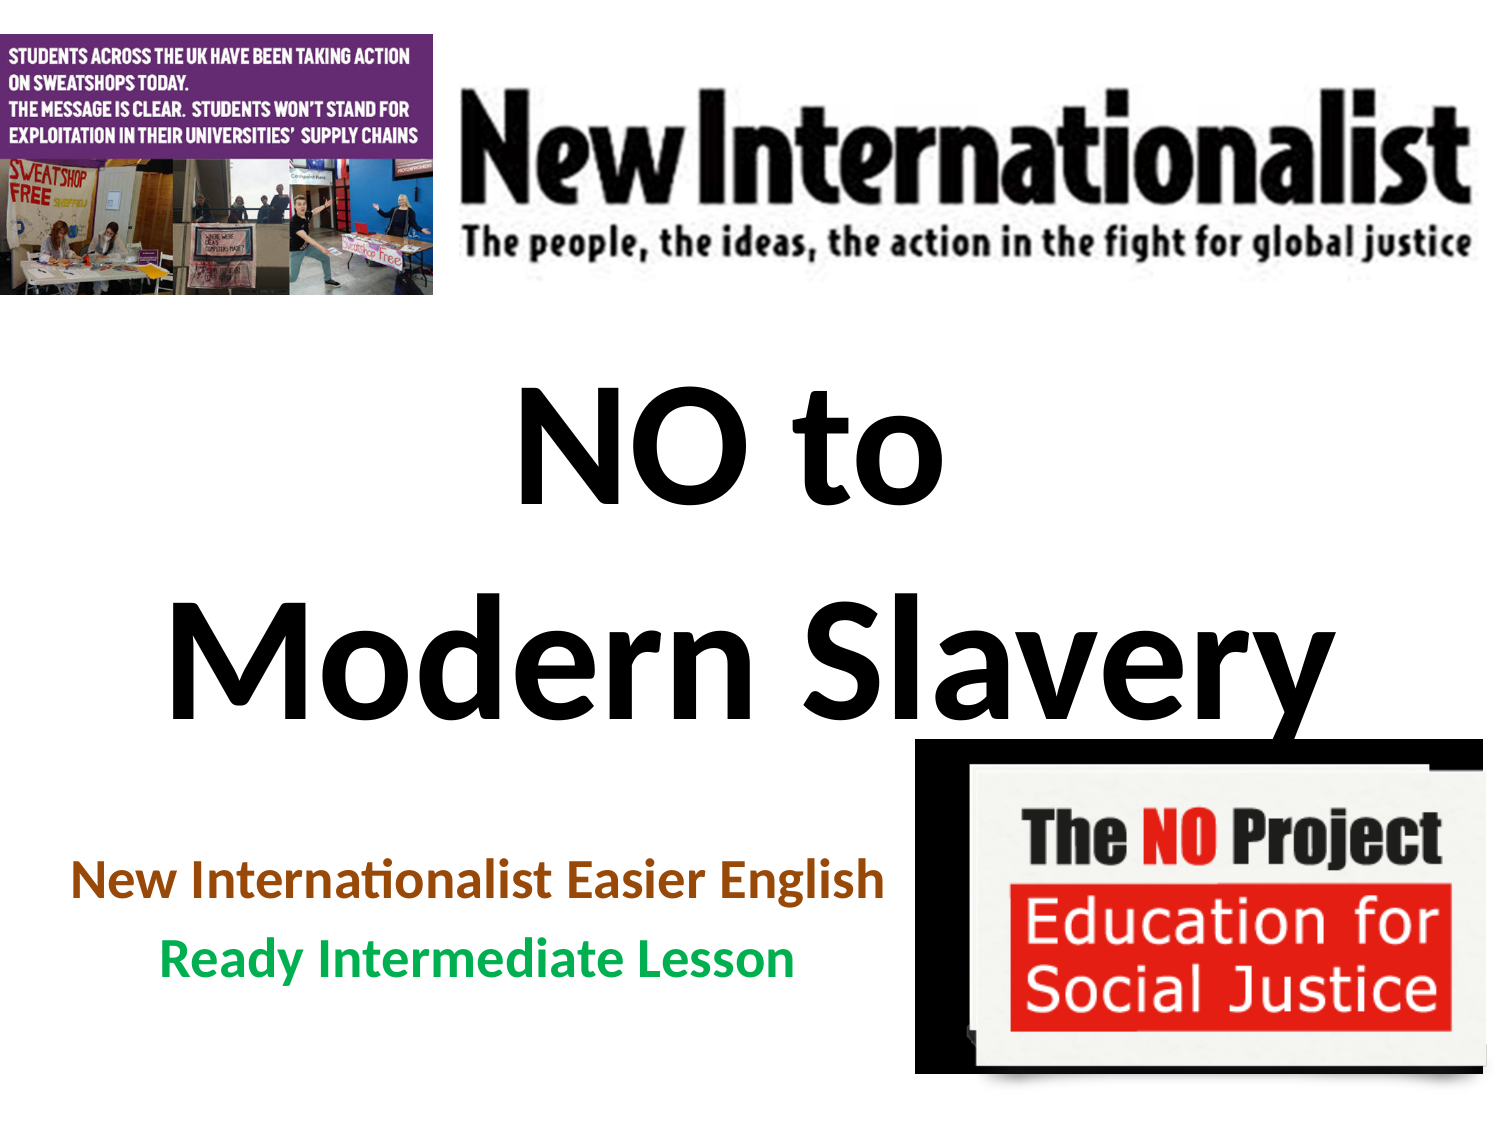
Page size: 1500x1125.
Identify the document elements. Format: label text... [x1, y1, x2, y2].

picture [0, 34, 434, 295]
picture [459, 66, 1500, 303]
subtitle New Internationalist Easier English Ready Intermediate Lesson [53, 834, 904, 1035]
title NO to Modern Slavery [17, 338, 1483, 743]
picture [914, 739, 1500, 1115]
